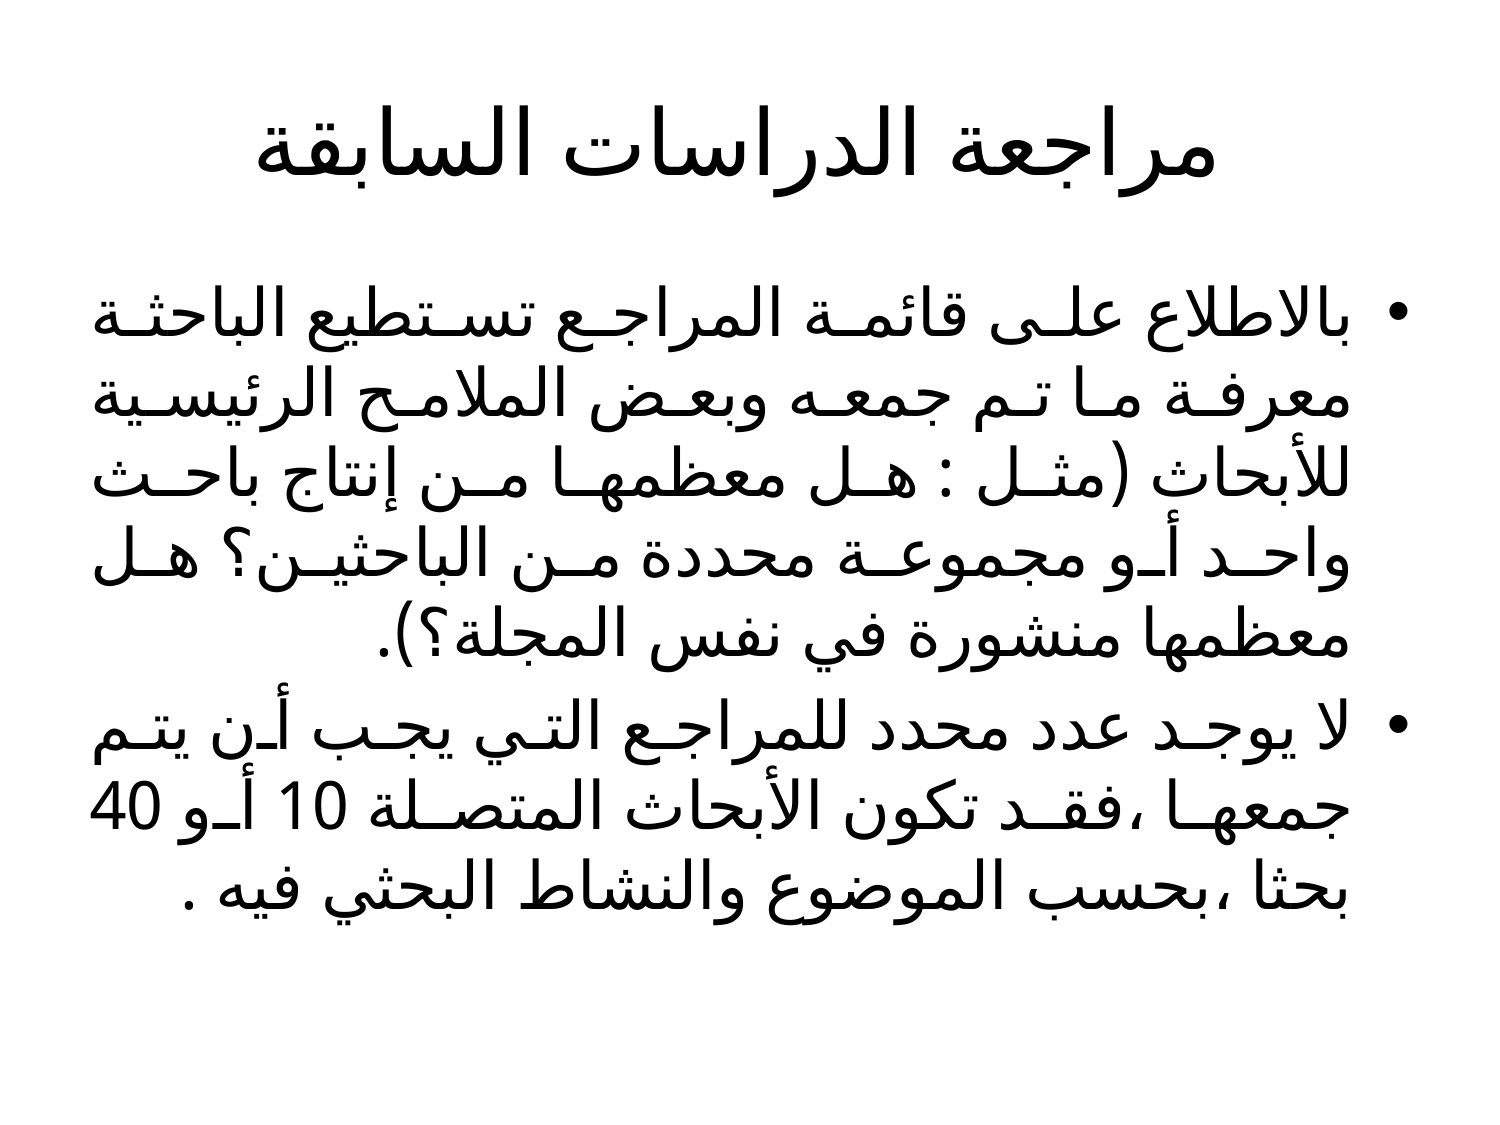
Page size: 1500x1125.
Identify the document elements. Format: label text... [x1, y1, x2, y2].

title مراجعة الدراسات السابقة [75, 45, 1425, 233]
list بالاطلاع على قائمة المراجع تستطيع الباحثة معرفة ما تم جمعه وبعض الملامح الرئيسية للأبحاث (مثل : هل معظمها من إنتاج باحث واحد أو مجموعة محددة من الباحثين؟ هل معظمها منشورة في نفس المجلة؟). لا يوجد عدد محدد للمراجع التي يجب أن يتم جمعها ،فقد تكون الأبحاث المتصلة 10 أو 40 بحثا ،بحسب الموضوع والنشاط البحثي فيه . [75, 262, 1425, 1005]
